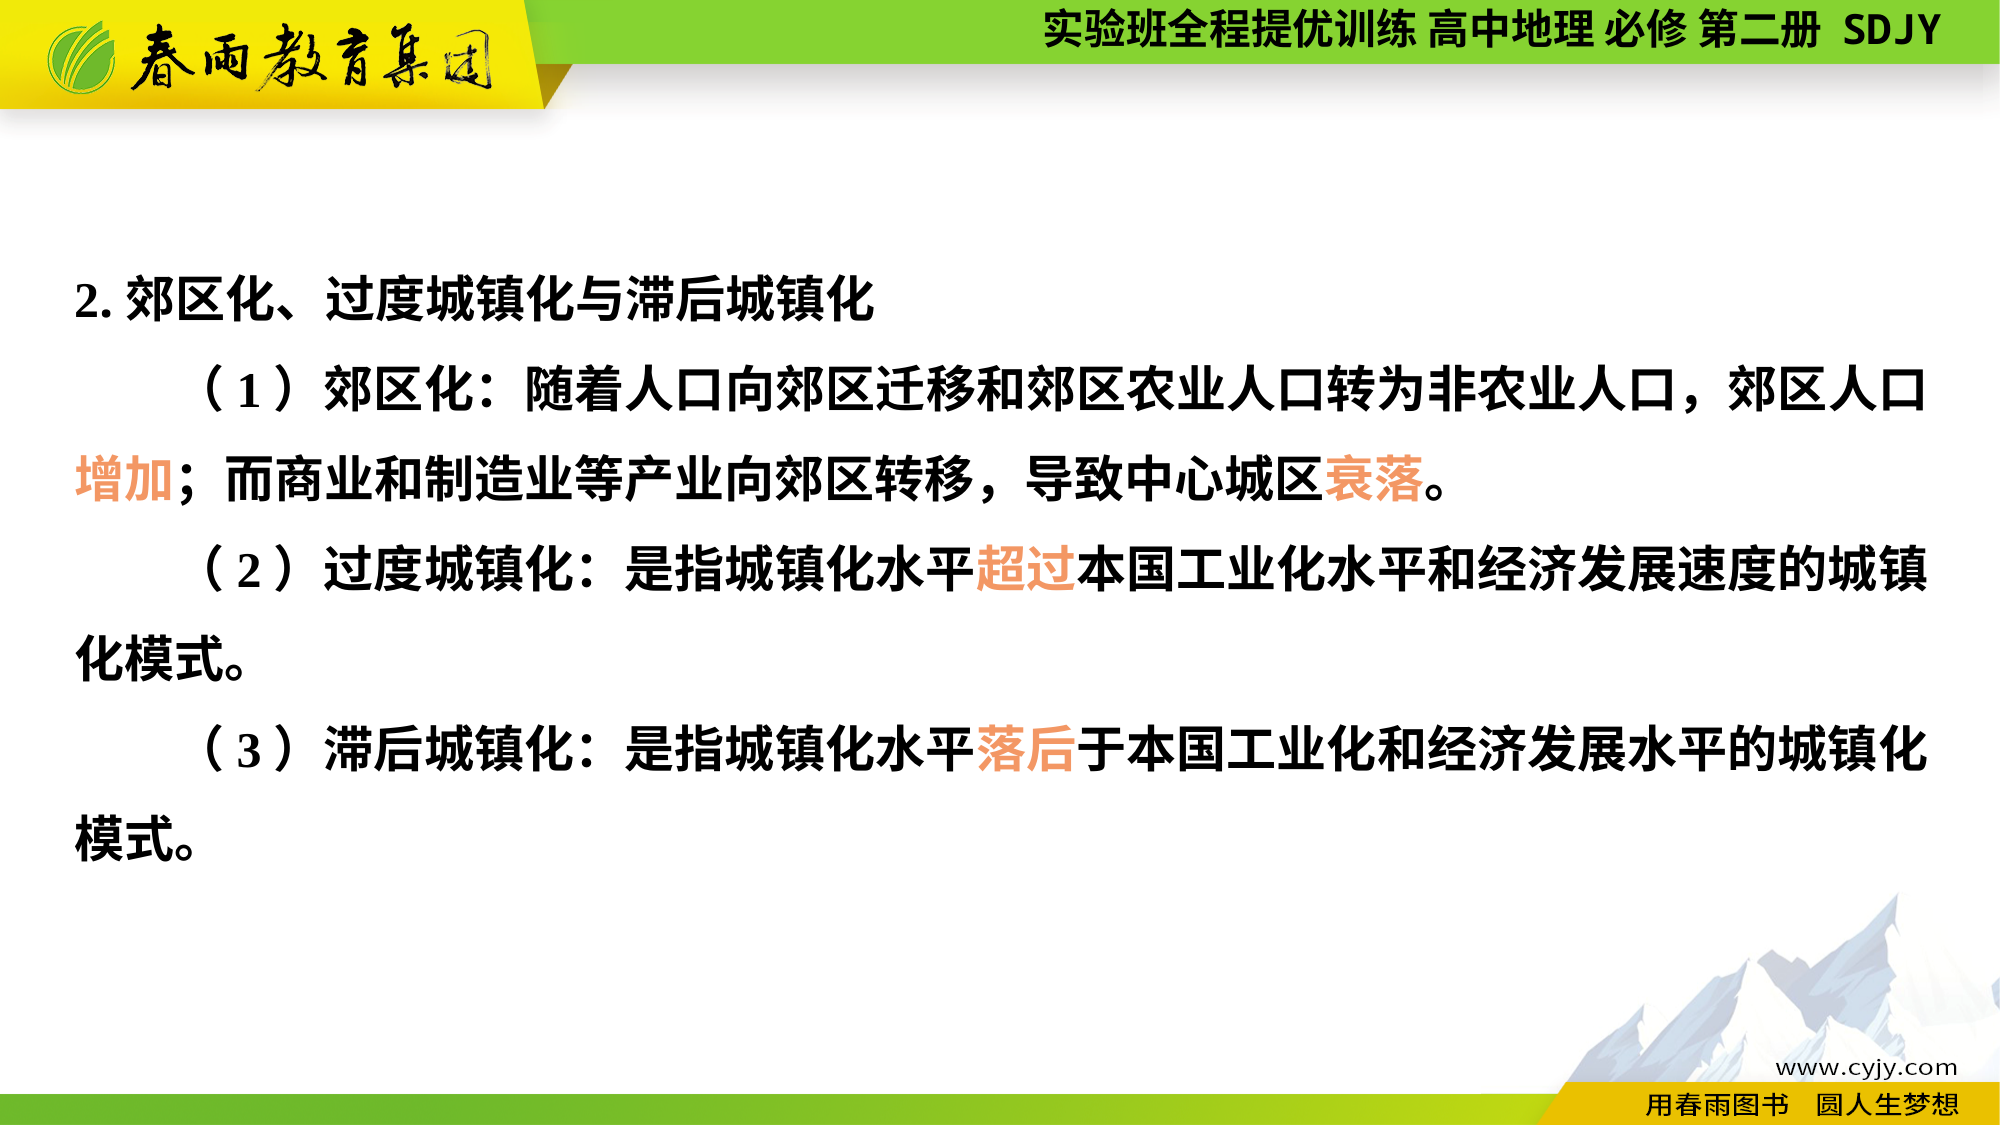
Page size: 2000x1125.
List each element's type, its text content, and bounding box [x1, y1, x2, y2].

list 2.郊区化、过度城镇化与滞后城镇化 （1）郊区化：随着人口向郊区迁移和郊区农业人口转为非农业人口，郊区人口增加；而商业和制造业等产业向郊区转移，导致中心城区衰落。 （2）过度城镇化：是指城镇化水平超过本国工业化水平和经济发展速度的城镇化模式。 （3）滞后城镇化：是指城镇化水平落后于本国工业化和经济发展水平的城镇化模式。 [59, 230, 1944, 882]
picture [0, 0, 2000, 1125]
